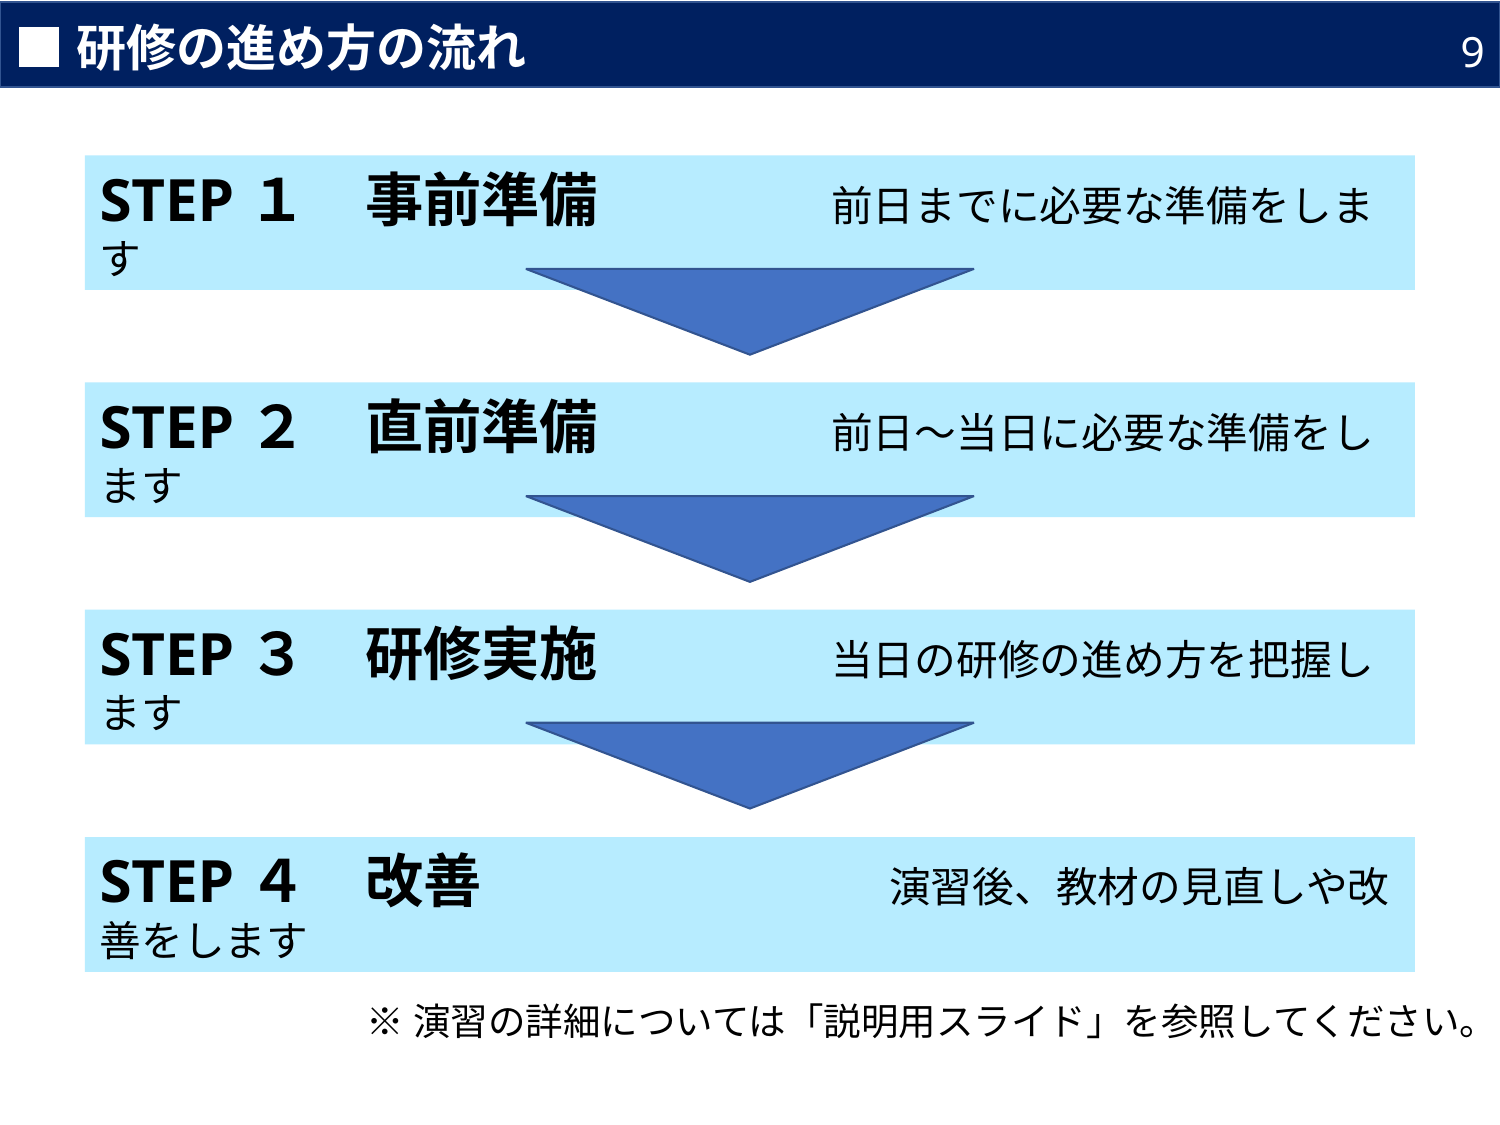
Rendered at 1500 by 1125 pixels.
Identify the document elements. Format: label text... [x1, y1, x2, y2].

text_box [525, 721, 975, 810]
text_box ■研修の進め方の流れ [0, 9, 1500, 84]
text_box ※演習の詳細については「説明用スライド」を参照してください。 [352, 991, 1500, 1051]
text_box [0, 1, 1500, 9]
text_box [0, 84, 1500, 88]
slide_number 9 [1162, 24, 1500, 85]
text_box STEP１ 事前準備 前日までに必要な準備をします [84, 155, 1415, 290]
text_box STEP２ 直前準備 前日～当日に必要な準備をします [84, 382, 1415, 518]
text_box STEP３ 研修実施 当日の研修の進め方を把握します [84, 609, 1415, 745]
text_box [525, 267, 975, 356]
text_box [525, 495, 975, 583]
text_box STEP４ 改善 演習後、教材の見直しや改善をします [84, 837, 1415, 972]
